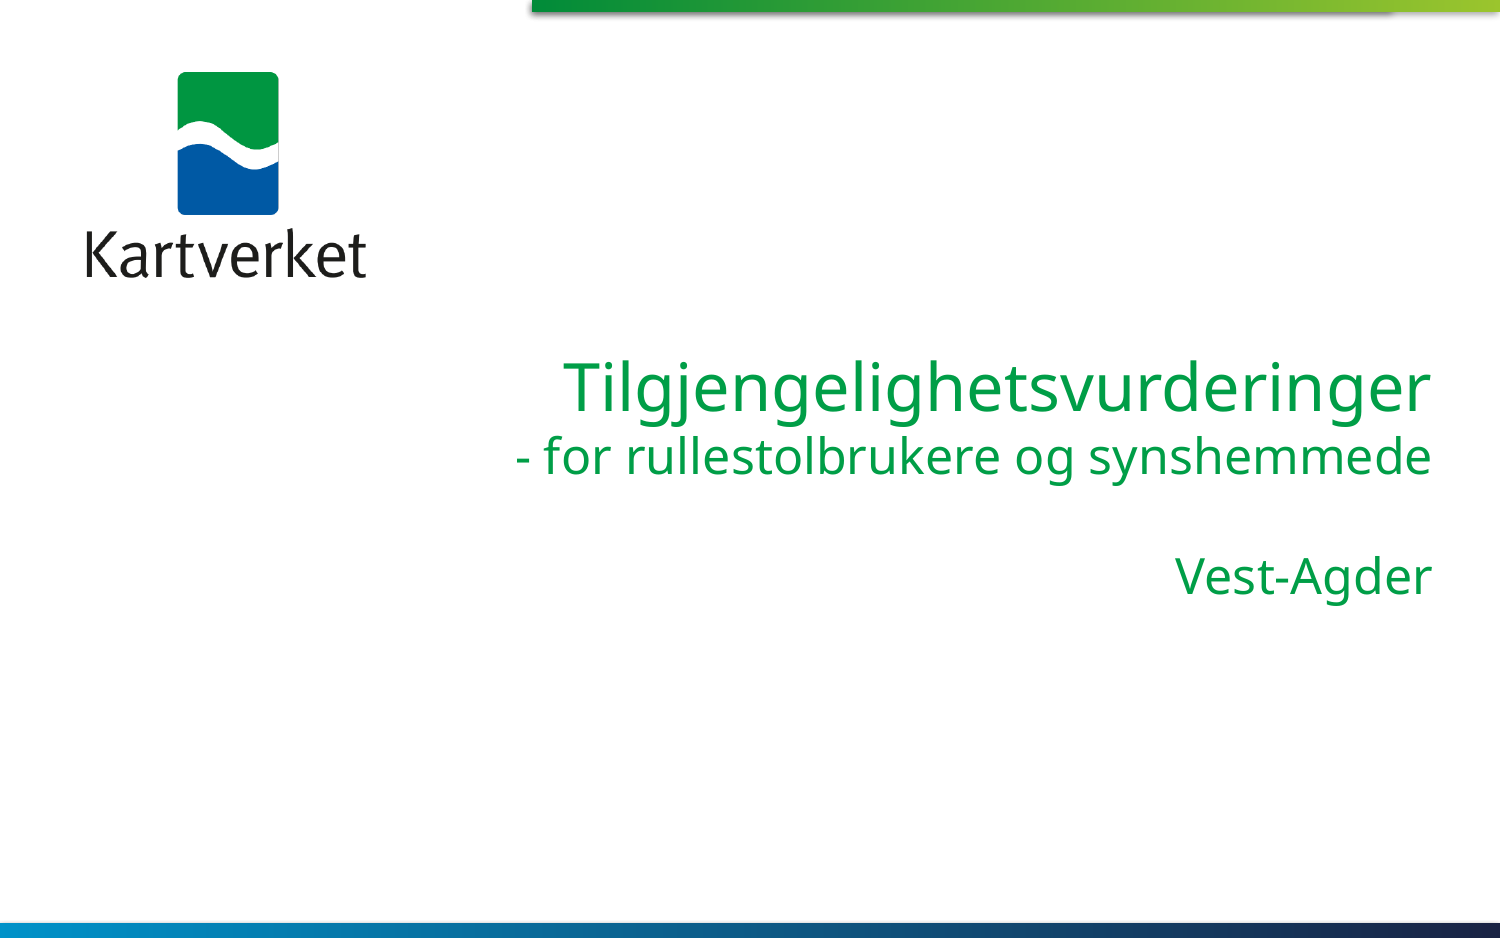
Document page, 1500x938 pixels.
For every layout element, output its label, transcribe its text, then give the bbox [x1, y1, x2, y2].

text_box Tilgjengelighetsvurderinger - for rullestolbrukere og synshemmede Vest-Agder [66, 337, 1449, 613]
